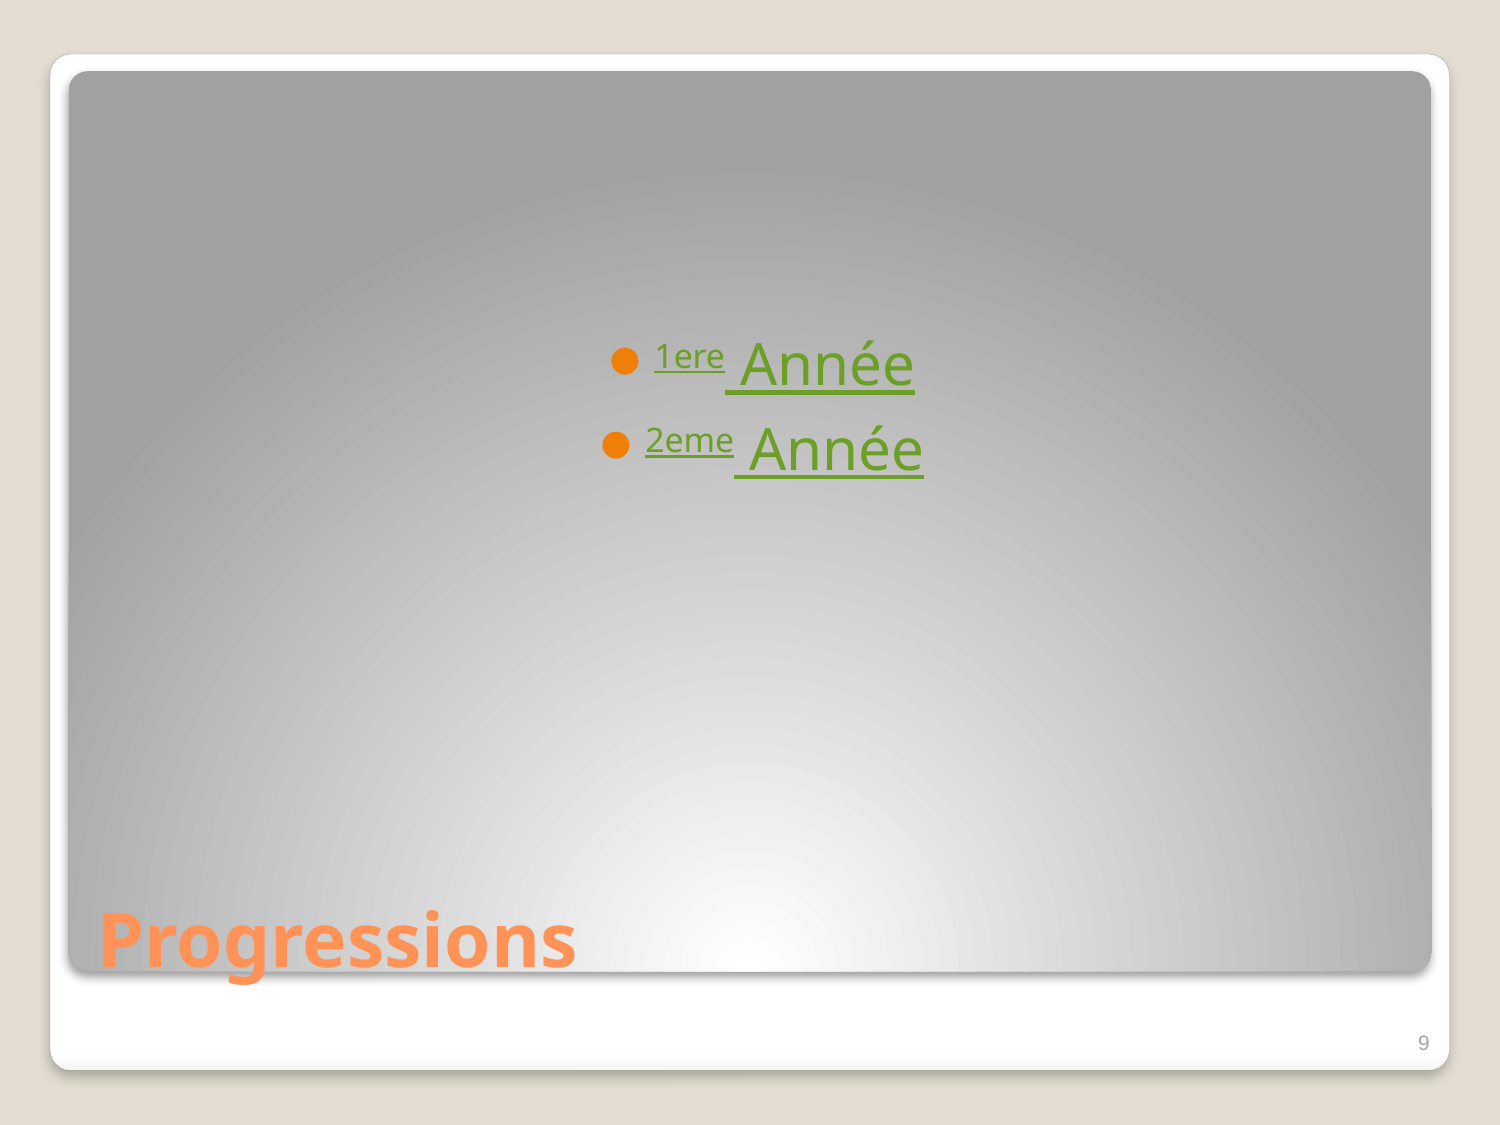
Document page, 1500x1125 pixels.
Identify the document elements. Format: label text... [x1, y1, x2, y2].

list 1ere Année 2eme Année [82, 86, 1425, 774]
slide_number 9 [1369, 1002, 1445, 1063]
title Progressions [82, 817, 1425, 990]
